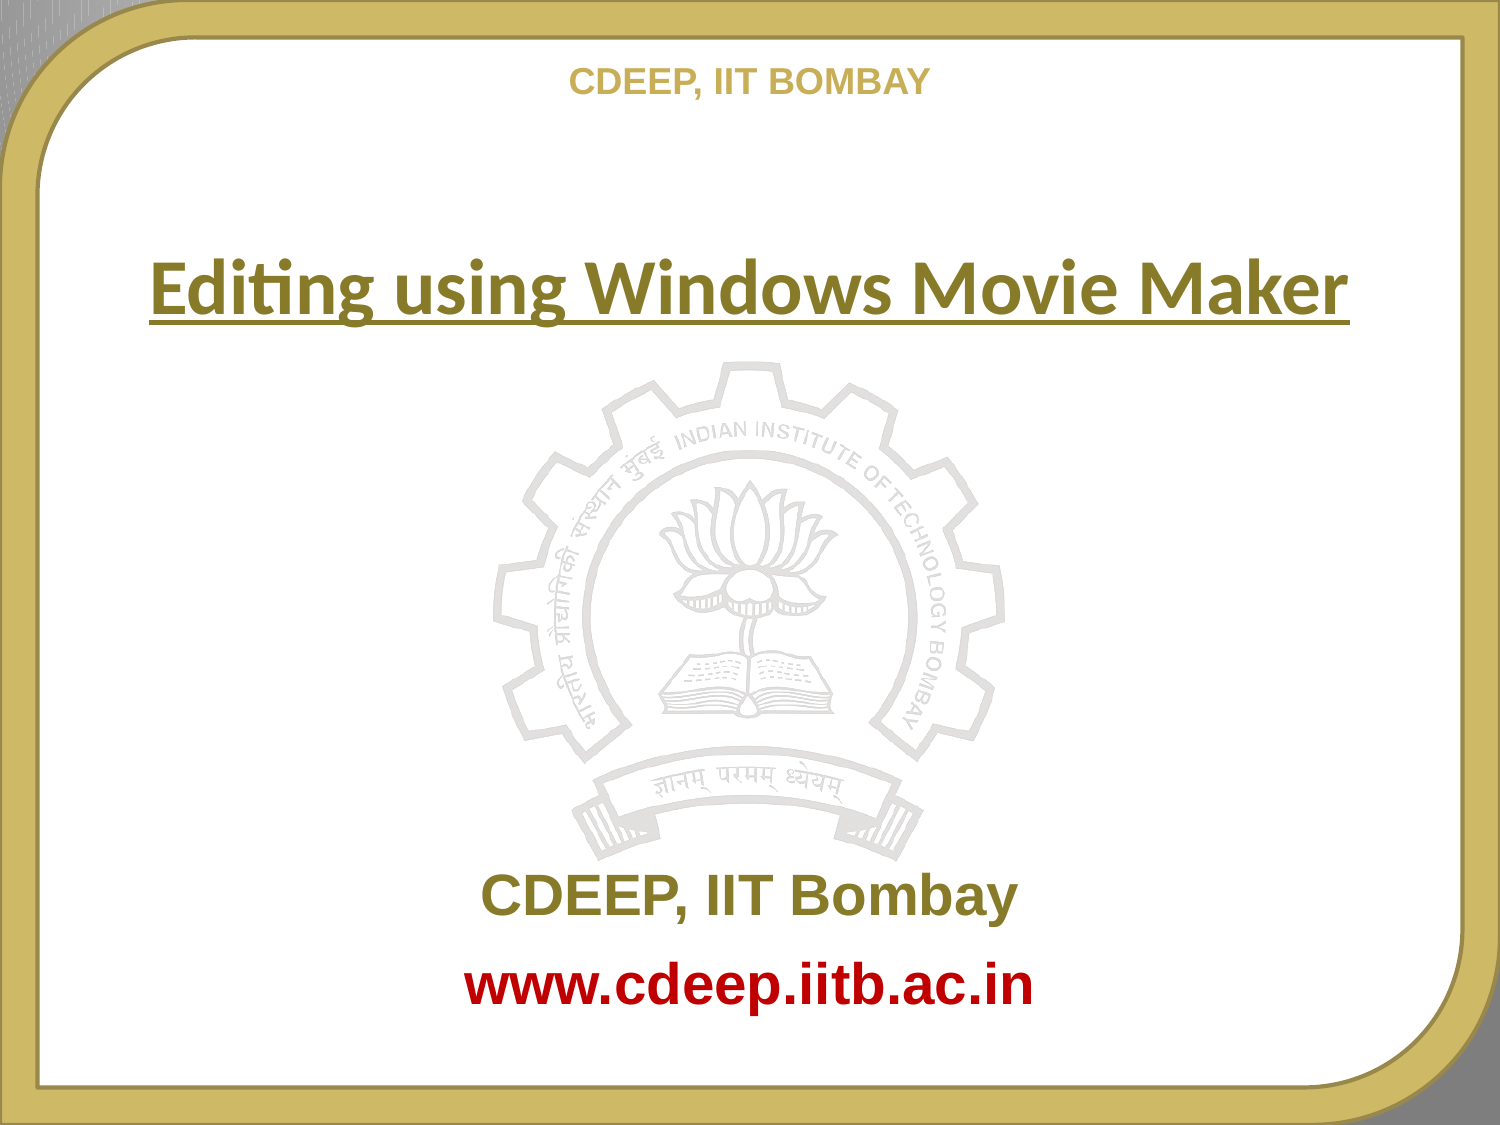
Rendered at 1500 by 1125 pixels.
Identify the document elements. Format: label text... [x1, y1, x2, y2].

picture [462, 349, 1018, 882]
text_box CDEEP, IIT Bombay [62, 49, 1438, 110]
title Editing using Windows Movie Maker [62, 162, 1438, 404]
text_box [35, 35, 1465, 1090]
text_box www.cdeep.iitb.ac.in [62, 939, 1438, 1024]
text_box CDEEP, IIT Bombay [62, 849, 1438, 935]
text_box [0, 0, 1500, 1125]
